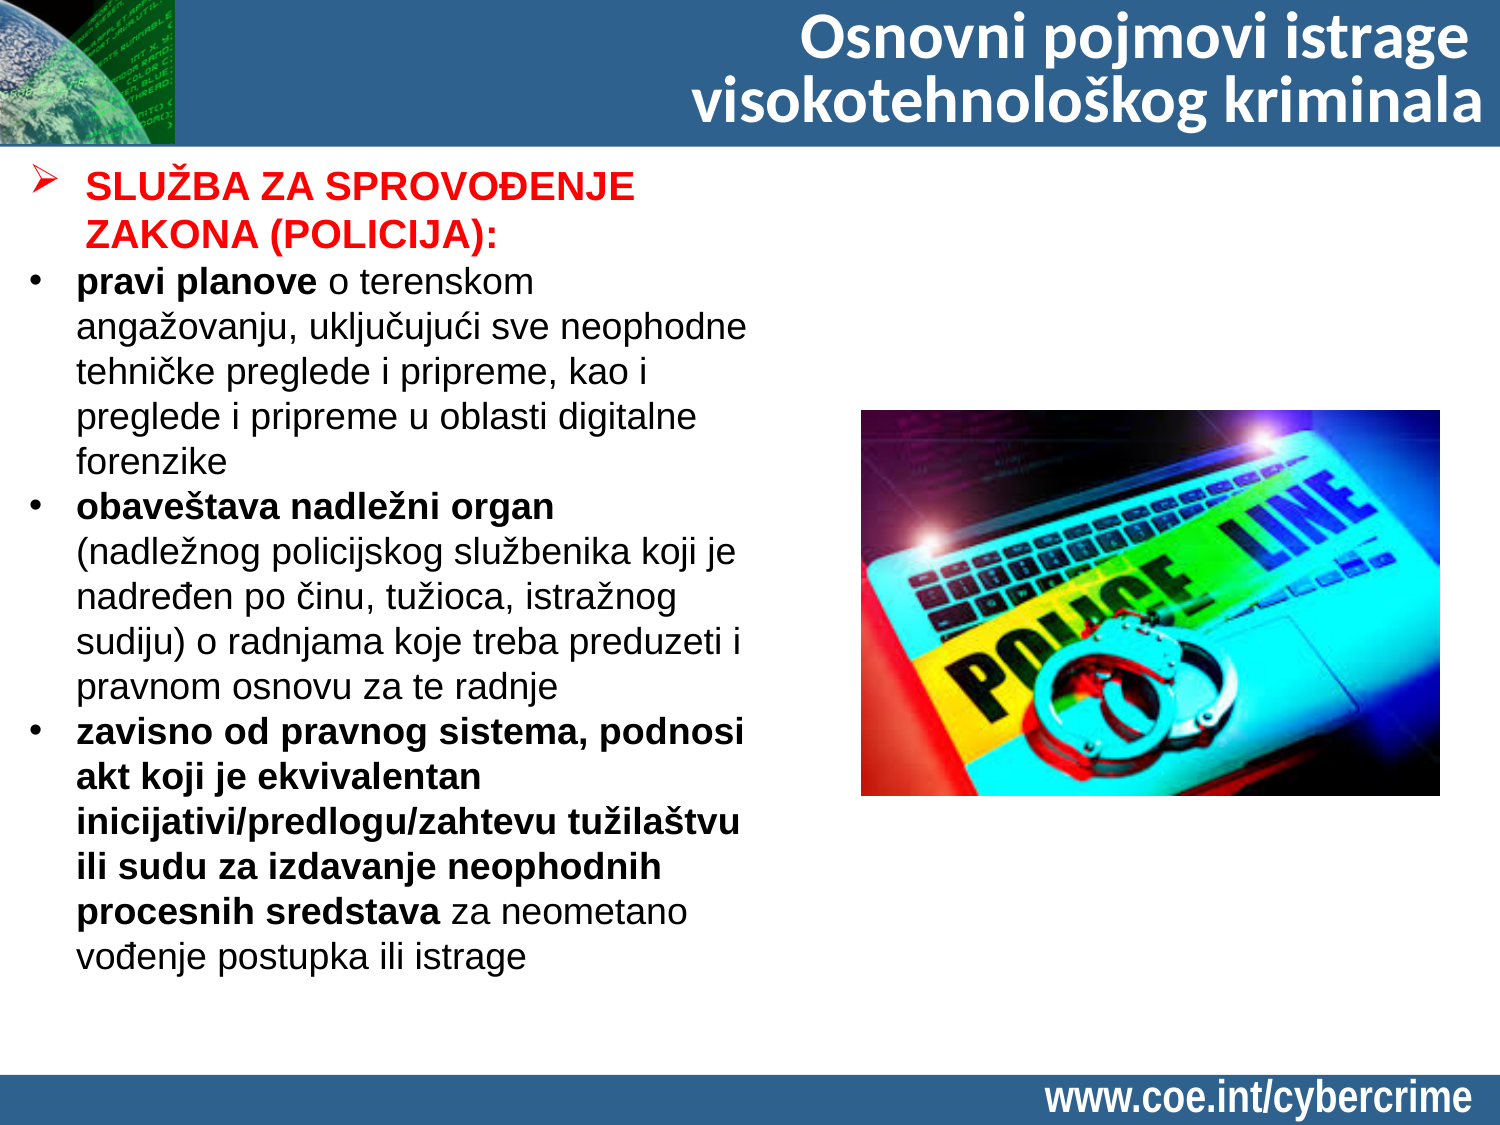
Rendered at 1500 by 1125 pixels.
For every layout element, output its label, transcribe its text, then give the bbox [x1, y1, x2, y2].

text_box [0, 1073, 1030, 1125]
text_box SLUŽBA ZA SPROVOĐENJE ZAKONA (POLICIJA): pravi planove o terenskom angažovanju, uključujući sve neophodne tehničke preglede i pripreme, kao i preglede i pripreme u oblasti digitalne forenzike obaveštava nadležni organ (nadležnog policijskog službenika koji je nadređen po činu, tužioca, istražnog sudiju) o radnjama koje treba preduzeti i pravnom osnovu za te radnje zavisno od pravnog sistema, podnosi akt koji je ekvivalentan inicijativi/predlogu/zahtevu tužilaštvu ili sudu za izdavanje neophodnih procesnih sredstava za neometano vođenje postupka ili istrage [14, 152, 765, 985]
picture [860, 410, 1441, 796]
text_box Osnovni pojmovi istrage visokotehnološkog kriminala [177, 0, 1500, 149]
text_box www.coe.int/cybercrime [1030, 1059, 1500, 1125]
picture [0, 0, 175, 144]
